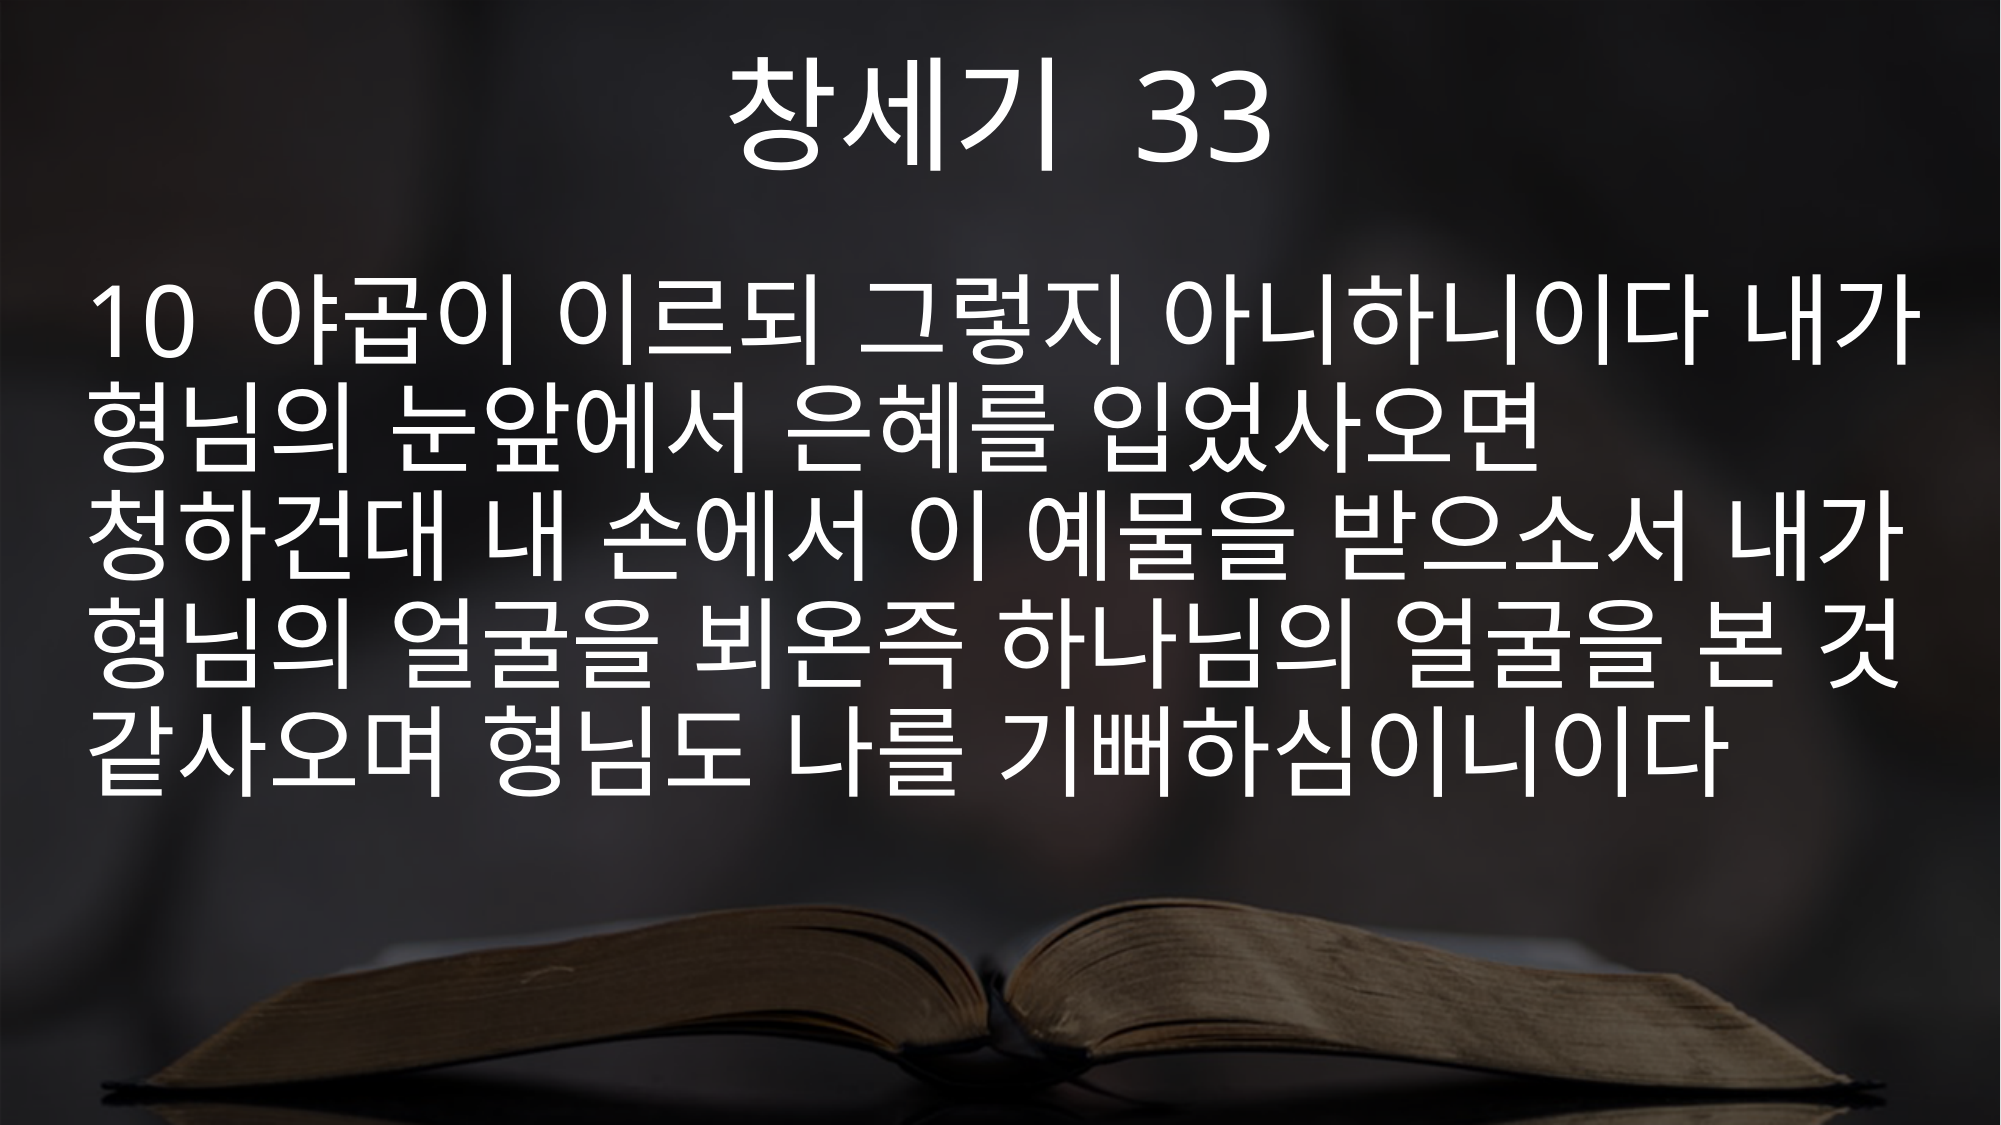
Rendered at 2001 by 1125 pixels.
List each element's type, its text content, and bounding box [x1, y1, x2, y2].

footer 창세기 33 [0, 32, 2000, 192]
list 10 야곱이 이르되 그렇지 아니하니이다 내가 형님의 눈앞에서 은혜를 입었사오면 청하건대 내 손에서 이 예물을 받으소서 내가 형님의 얼굴을 뵈온즉 하나님의 얼굴을 본 것 같사오며 형님도 나를 기뻐하심이니이다 [69, 263, 1953, 423]
picture [0, 0, 2001, 1125]
